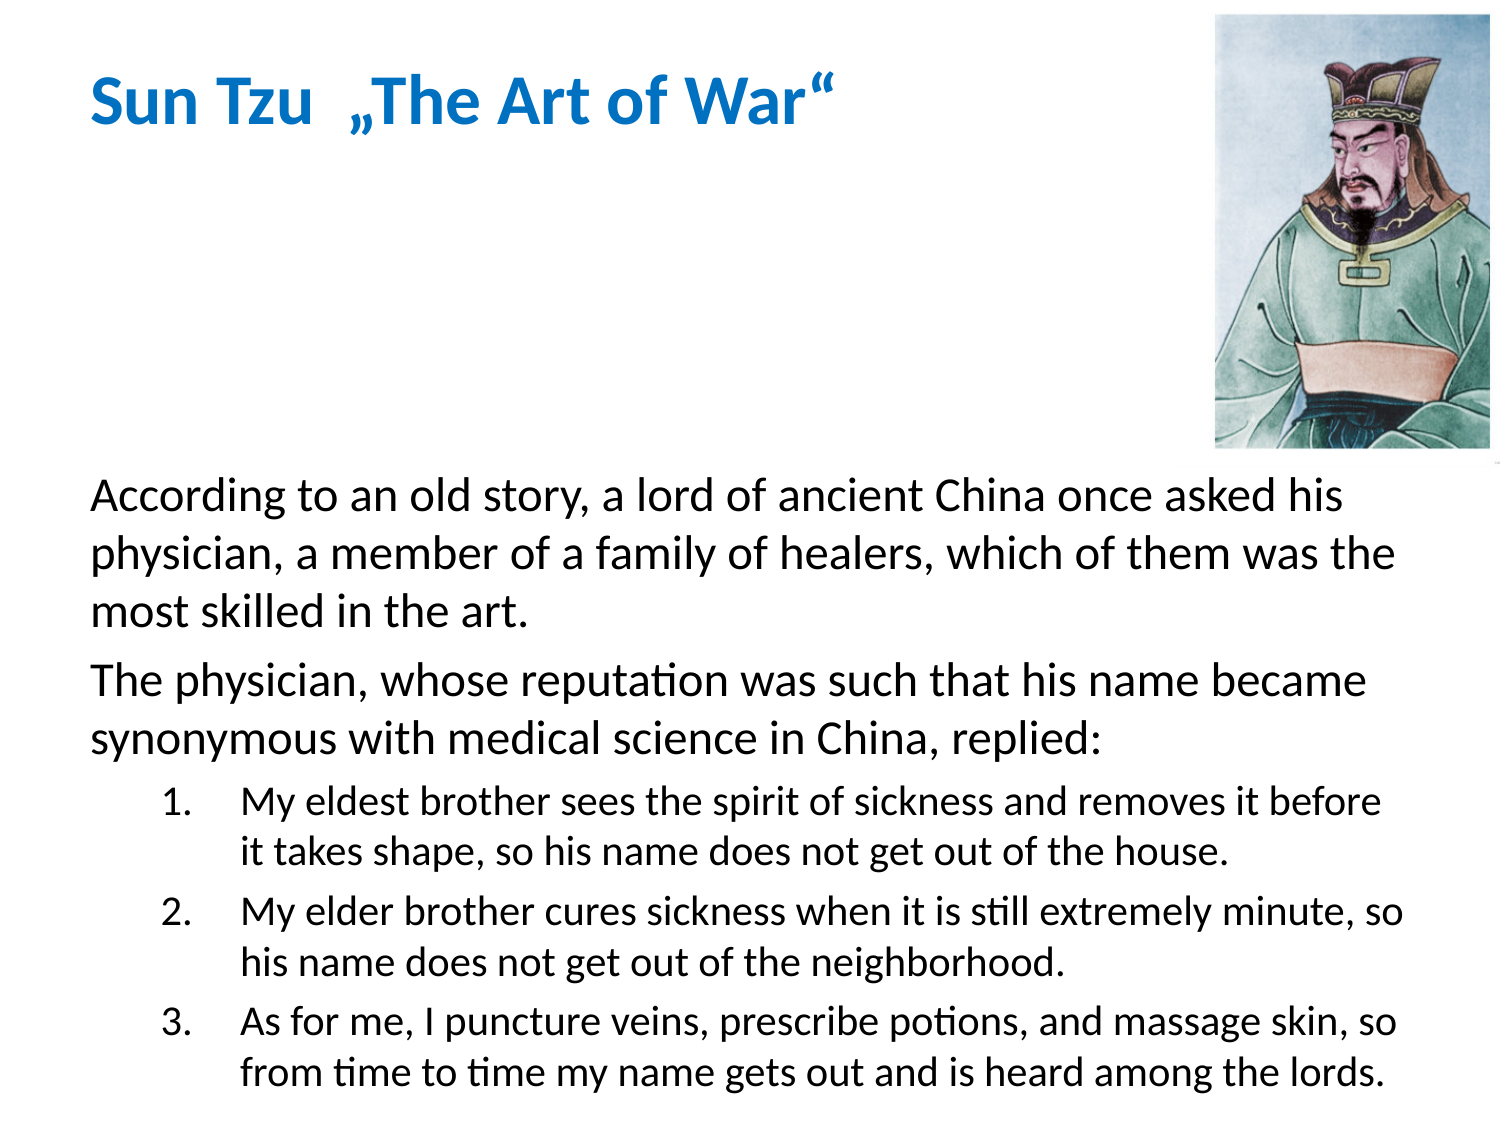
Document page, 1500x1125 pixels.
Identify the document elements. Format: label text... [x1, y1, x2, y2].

title Sun Tzu „The Art of War“ [75, 45, 1170, 233]
picture [1175, 0, 1500, 469]
list According to an old story, a lord of ancient China once asked his physician, a member of a family of healers, which of them was the most skilled in the art. The physician, whose reputation was such that his name became synonymous with medical science in China, replied: My eldest brother sees the spirit of sickness and removes it before it takes shape, so his name does not get out of the house. My elder brother cures sickness when it is still extremely minute, so his name does not get out of the neighborhood. As for me, I puncture veins, prescribe potions, and massage skin, so from time to time my name gets out and is heard among the lords. [75, 387, 1425, 1125]
